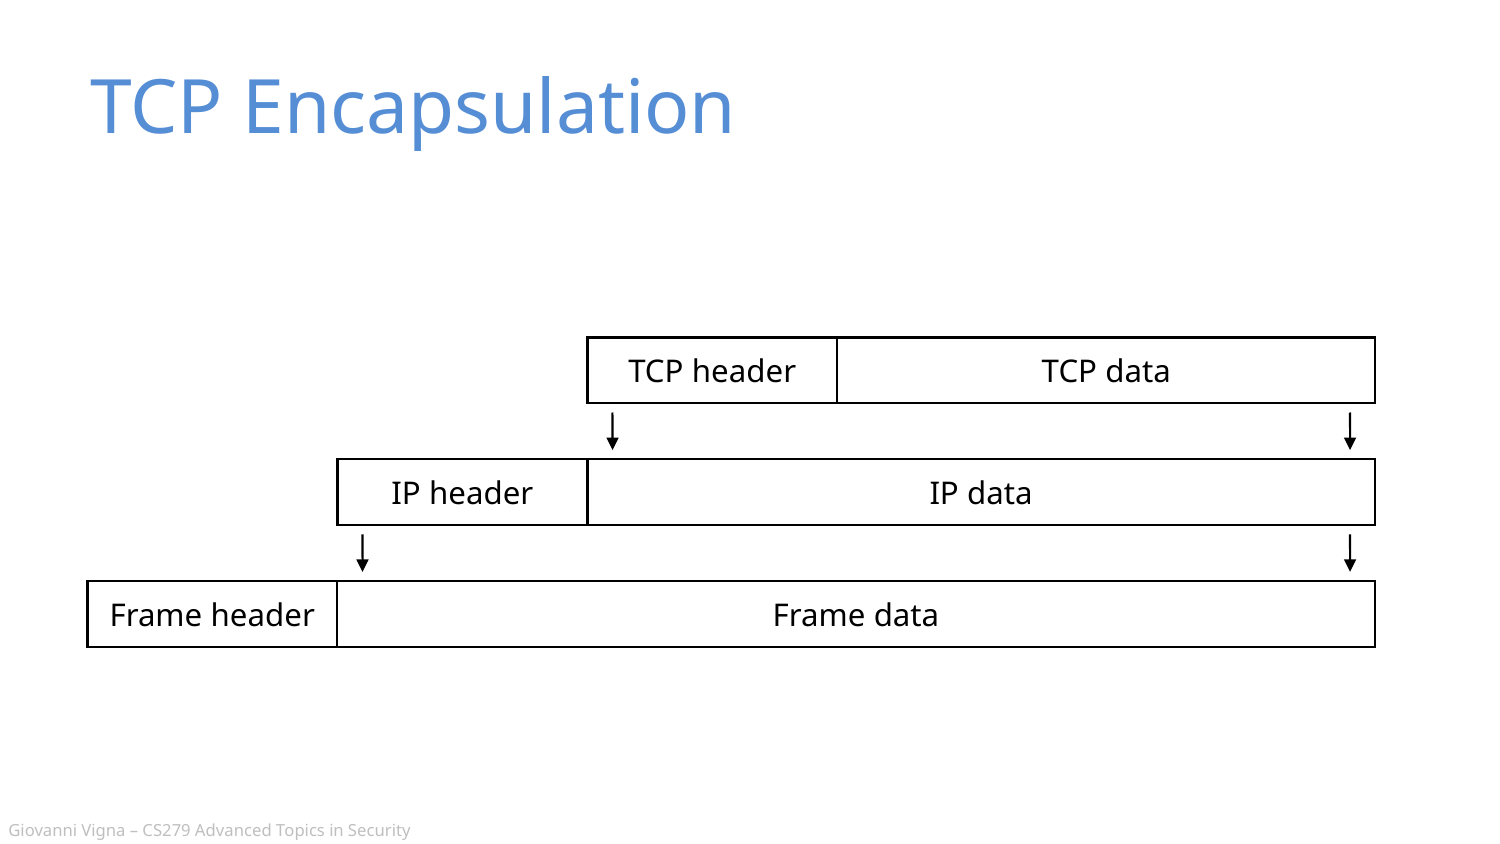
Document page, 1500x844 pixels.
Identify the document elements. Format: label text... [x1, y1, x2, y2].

text_box TCP header [587, 337, 837, 404]
text_box [1343, 412, 1357, 451]
text_box [356, 534, 369, 572]
text_box IP header [337, 459, 587, 525]
text_box Frame header [87, 581, 337, 647]
text_box Frame data [337, 581, 1375, 647]
text_box TCP data [837, 337, 1375, 404]
text_box [1343, 534, 1357, 572]
text_box IP data [587, 459, 1375, 525]
text_box [606, 412, 619, 451]
title TCP Encapsulation [75, 33, 1425, 175]
